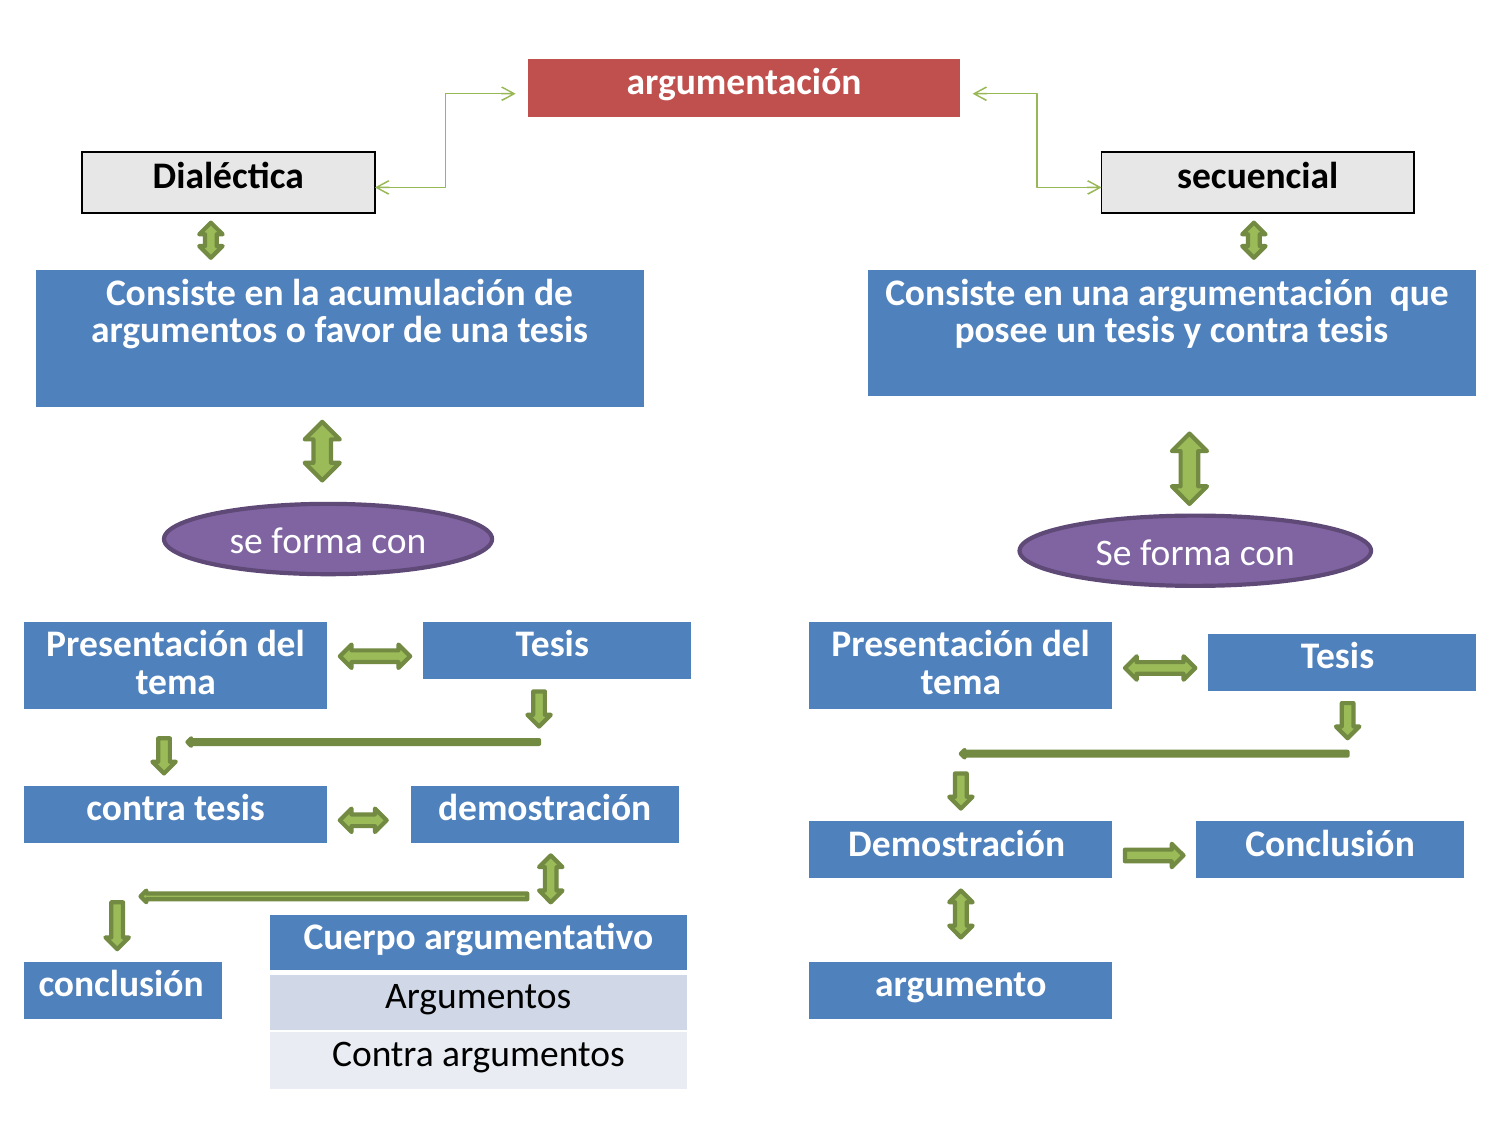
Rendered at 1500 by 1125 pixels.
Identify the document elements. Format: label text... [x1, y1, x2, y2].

text_box [1334, 701, 1362, 741]
table_header Tesis [1208, 634, 1476, 691]
text_box [1122, 654, 1198, 682]
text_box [374, 93, 516, 188]
text_box [525, 689, 553, 729]
table_header Consiste en la acumulación de argumentos o favor de una tesis [36, 270, 644, 407]
table_cell Argumentos [270, 975, 687, 1030]
text_box [1169, 431, 1209, 507]
table_cell Contra argumentos [270, 1032, 687, 1089]
table_header demostración [411, 786, 679, 843]
text_box [197, 220, 225, 260]
table_header Tesis [423, 622, 691, 679]
text_box [1240, 220, 1268, 260]
text_box [958, 748, 1350, 760]
table_header argumentación [528, 59, 960, 117]
text_box [537, 853, 565, 905]
table_header Consiste en una argumentación que posee un tesis y contra tesis [868, 270, 1476, 396]
table_header argumento [809, 962, 1112, 1019]
table_header Demostración [809, 821, 1112, 878]
text_box [138, 888, 530, 905]
text_box [185, 736, 542, 748]
table_header secuencial [1102, 153, 1413, 212]
table_header Dialéctica [83, 153, 374, 212]
text_box [103, 900, 131, 952]
table_header Conclusión [1196, 821, 1464, 878]
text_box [972, 93, 1102, 188]
text_box [947, 771, 975, 811]
table_header conclusión [24, 962, 222, 1019]
text_box [337, 642, 413, 670]
text_box [337, 806, 389, 834]
text_box se forma con [161, 501, 495, 577]
text_box [150, 736, 178, 776]
text_box [1122, 841, 1186, 870]
text_box [947, 888, 975, 940]
table_header Presentación del tema [809, 622, 1112, 709]
table_header Presentación del tema [24, 622, 327, 709]
table_header contra tesis [24, 786, 327, 843]
text_box [302, 419, 342, 483]
table_header Cuerpo argumentativo [270, 915, 687, 970]
text_box Se forma con [1017, 513, 1374, 588]
